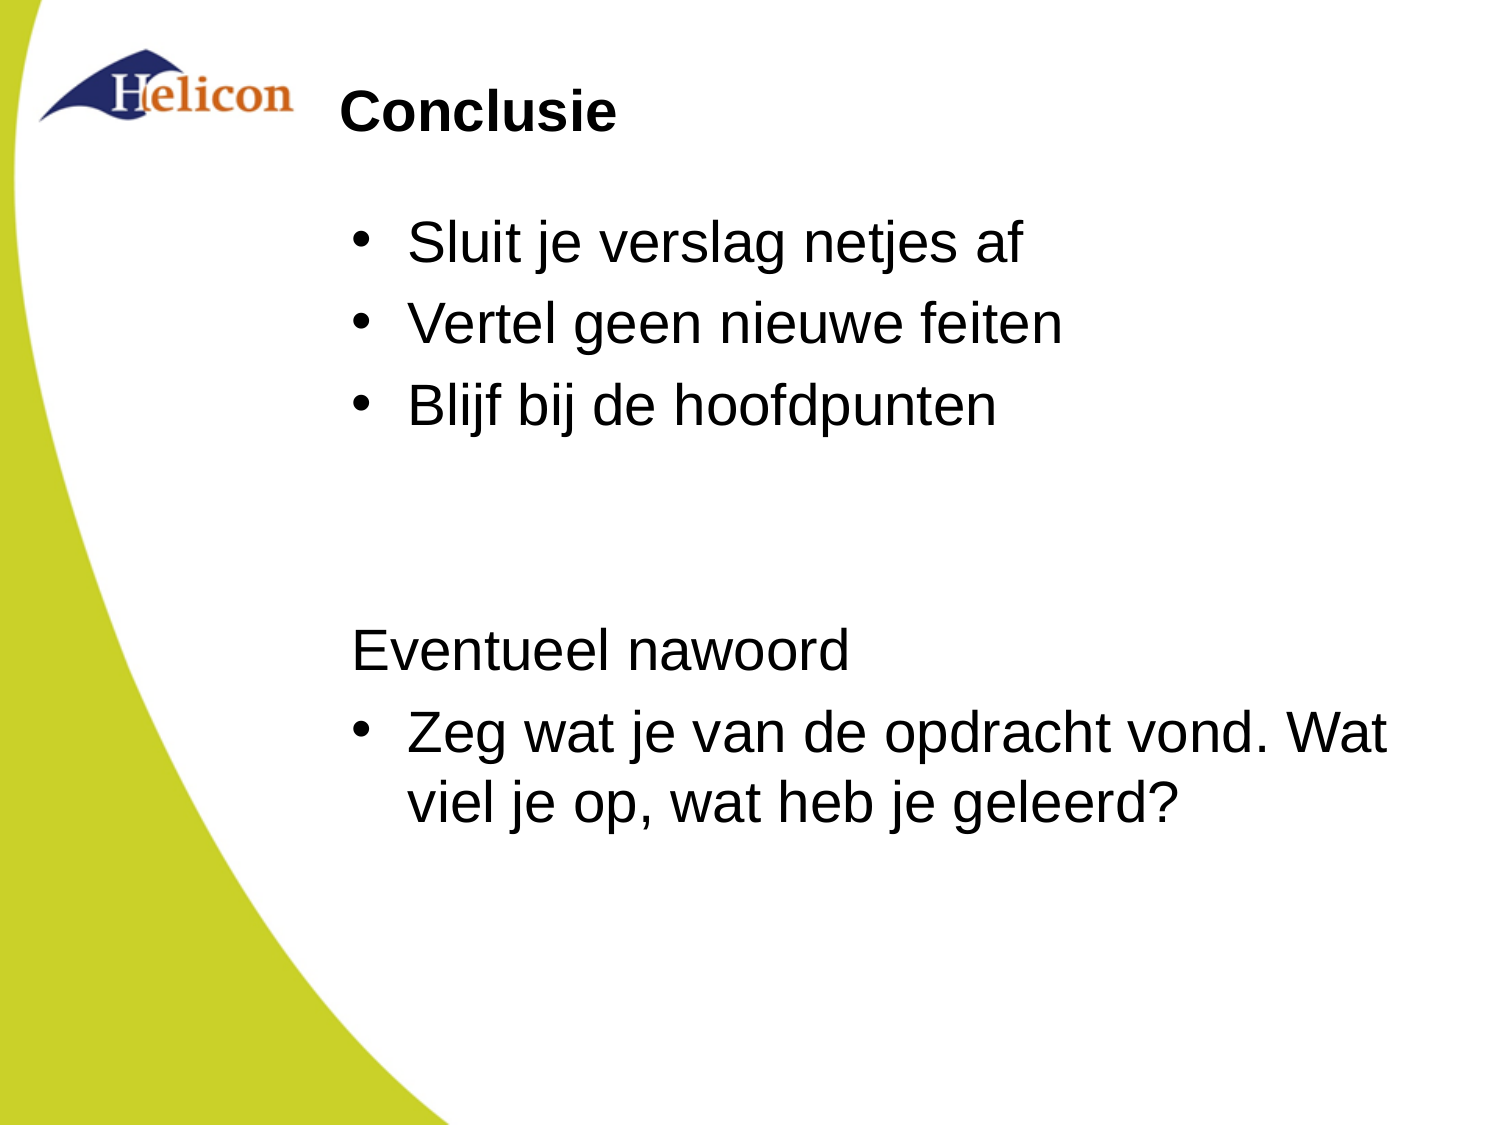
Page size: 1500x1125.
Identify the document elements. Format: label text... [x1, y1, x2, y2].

title Conclusie [324, 54, 1415, 161]
list Sluit je verslag netjes af Vertel geen nieuwe feiten Blijf bij de hoofdpunten Eventueel nawoord Zeg wat je van de opdracht vond. Wat viel je op, wat heb je geleerd? [336, 196, 1425, 1005]
picture [0, 0, 1500, 1125]
